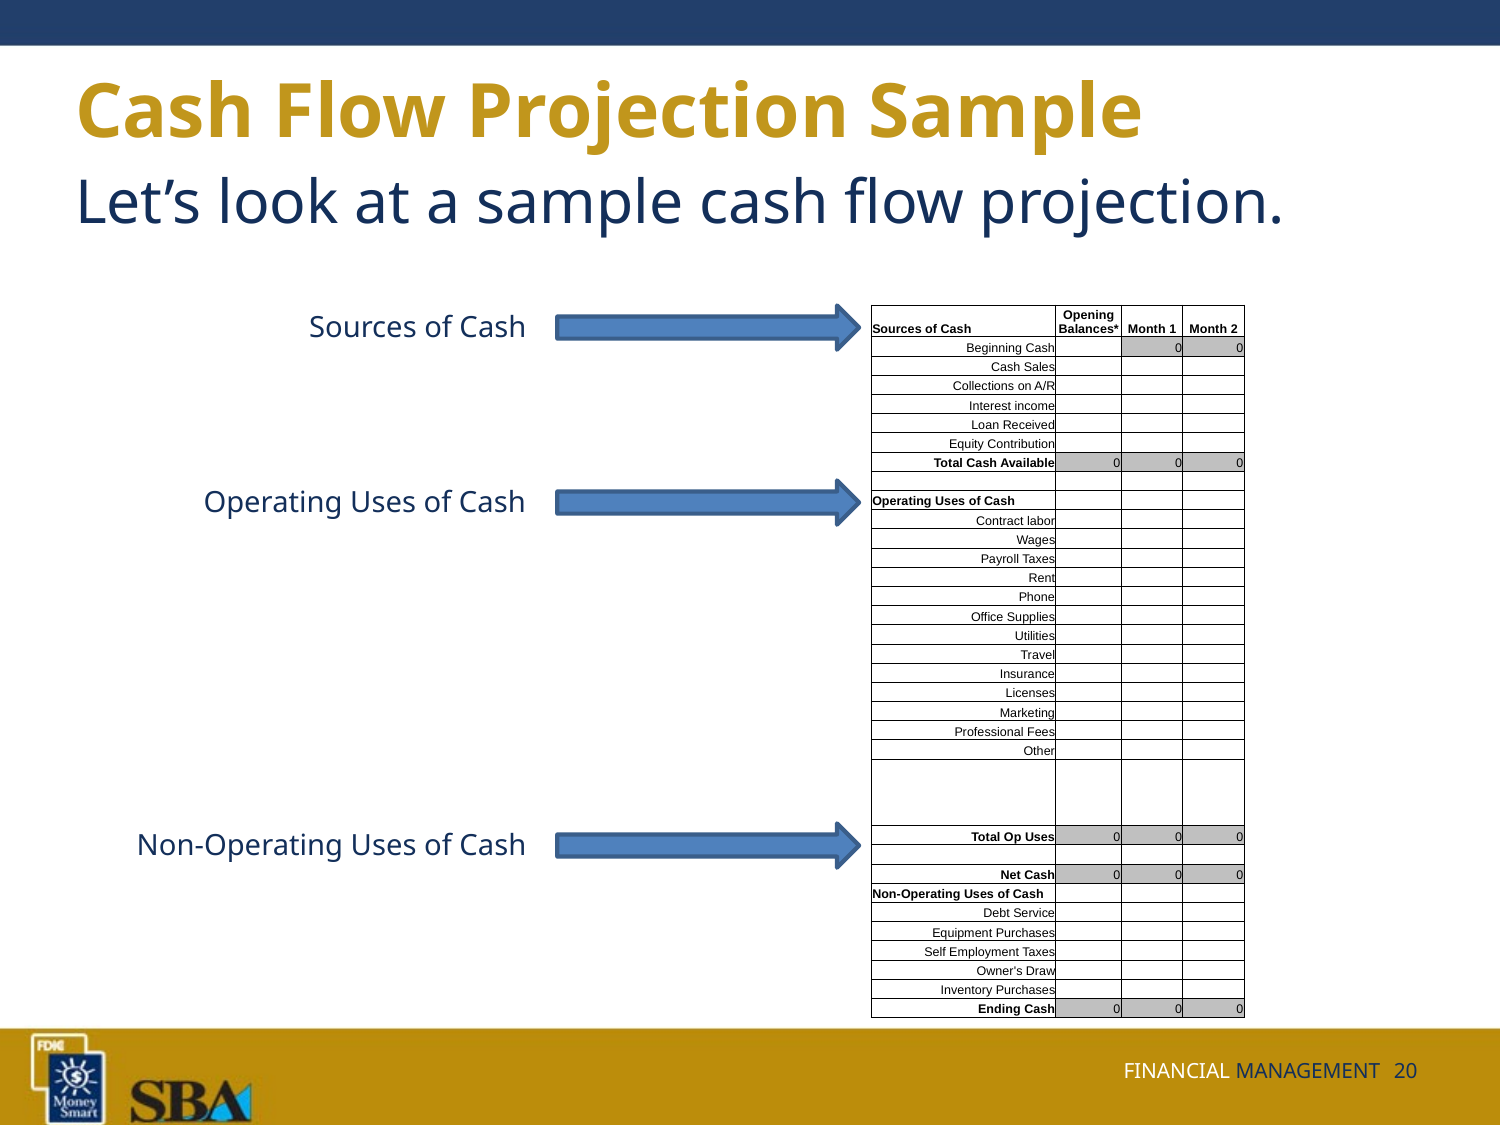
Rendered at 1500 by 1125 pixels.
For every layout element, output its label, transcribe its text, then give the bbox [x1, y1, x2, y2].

table_cell 0 [1056, 865, 1121, 883]
table_cell Office Supplies [872, 606, 1055, 624]
table_cell 0 [1183, 453, 1244, 471]
table_cell [1122, 903, 1182, 921]
table_cell 0 [1183, 865, 1244, 883]
table_cell [1122, 549, 1182, 567]
table_cell Self Employment Taxes [872, 941, 1055, 960]
table_cell [1056, 529, 1121, 548]
table_cell [1122, 683, 1182, 701]
text_box Operating Uses of Cash [117, 475, 534, 526]
table_cell [1183, 845, 1244, 864]
table_cell [1122, 491, 1182, 509]
table_cell [1122, 529, 1182, 548]
table_cell Licenses [872, 683, 1055, 701]
table_cell [1056, 472, 1121, 490]
table_cell [872, 845, 1055, 864]
table_cell Wages [872, 529, 1055, 548]
table_cell [1122, 922, 1182, 940]
text_box Sources of Cash [117, 300, 535, 351]
text_box [557, 823, 860, 868]
table_cell [1056, 357, 1121, 375]
table_cell [1183, 395, 1244, 413]
table_cell [1122, 645, 1182, 663]
table_cell [1183, 664, 1244, 682]
table_cell [1056, 395, 1121, 413]
table_cell [1056, 510, 1121, 528]
table_cell 0 [1183, 826, 1244, 844]
table_cell [1056, 664, 1121, 682]
table_cell [1056, 337, 1121, 356]
table_cell [1183, 760, 1244, 825]
table_cell [1183, 433, 1244, 452]
table_cell Collections on A/R [872, 376, 1055, 394]
table_cell Insurance [872, 664, 1055, 682]
table_cell [1183, 721, 1244, 739]
table_cell [1183, 529, 1244, 548]
table_cell [1056, 625, 1121, 644]
table_cell [1122, 740, 1182, 759]
table_cell Inventory Purchases [872, 980, 1055, 998]
table_cell Net Cash [872, 865, 1055, 883]
table_cell Non-Operating Uses of Cash [872, 884, 1055, 902]
table_cell [1183, 645, 1244, 663]
table_cell [1183, 357, 1244, 375]
table_cell [1056, 740, 1121, 759]
table_cell Utilities [872, 625, 1055, 644]
table_cell 0 [1122, 453, 1182, 471]
table_cell Total Op Uses [872, 826, 1055, 844]
table_cell [1183, 376, 1244, 394]
table_cell [1183, 884, 1244, 902]
table_cell [1183, 606, 1244, 624]
table_cell [1122, 702, 1182, 720]
table_cell [1183, 510, 1244, 528]
table_cell [1122, 884, 1182, 902]
table_cell Phone [872, 587, 1055, 605]
table_cell 0 [1122, 865, 1182, 883]
table_cell [1122, 760, 1182, 825]
table_cell [1056, 376, 1121, 394]
table_cell 0 [1183, 337, 1244, 356]
list Let’s look at a sample cash flow projection. [74, 161, 1426, 262]
table_cell 0 [1183, 999, 1244, 1017]
table_cell Operating Uses of Cash [872, 491, 1055, 509]
table_cell [1056, 721, 1121, 739]
table_cell [1122, 376, 1182, 394]
table_cell [1056, 568, 1121, 586]
table_cell 0 [1056, 999, 1121, 1017]
table_cell Cash Sales [872, 357, 1055, 375]
table_cell Travel [872, 645, 1055, 663]
table_cell [1122, 961, 1182, 979]
table_cell Debt Service [872, 903, 1055, 921]
text_box [557, 305, 860, 350]
table_cell [1122, 845, 1182, 864]
table_cell 0 [1056, 826, 1121, 844]
table_cell [1056, 414, 1121, 432]
table_cell [1122, 510, 1182, 528]
table_cell [1056, 491, 1121, 509]
title Cash Flow Projection Sample [74, 61, 1426, 161]
table_cell [1183, 683, 1244, 701]
table_cell [1183, 491, 1244, 509]
table_cell Professional Fees [872, 721, 1055, 739]
table_cell [1122, 664, 1182, 682]
table_cell [1122, 568, 1182, 586]
table_cell Rent [872, 568, 1055, 586]
table_cell 0 [1122, 999, 1182, 1017]
table_cell Other [872, 740, 1055, 759]
table_cell [1183, 568, 1244, 586]
table_cell Beginning Cash [872, 337, 1055, 356]
table_cell 0 [1122, 826, 1182, 844]
table_cell [1122, 587, 1182, 605]
table_cell [1056, 845, 1121, 864]
table_cell [1183, 702, 1244, 720]
table_cell [1056, 549, 1121, 567]
picture [0, 0, 1500, 1125]
table_cell Contract labor [872, 510, 1055, 528]
table_cell [1056, 433, 1121, 452]
table_cell [1183, 587, 1244, 605]
table_cell [1183, 903, 1244, 921]
table_cell [1183, 472, 1244, 490]
table_cell [1056, 683, 1121, 701]
table_cell Ending Cash [872, 999, 1055, 1017]
table_cell [1122, 606, 1182, 624]
table_cell [1122, 721, 1182, 739]
table_cell [1183, 549, 1244, 567]
table_cell [1122, 980, 1182, 998]
table_cell Owner's Draw [872, 961, 1055, 979]
table_cell [1122, 433, 1182, 452]
table_cell Marketing [872, 702, 1055, 720]
table_cell Equipment Purchases [872, 922, 1055, 940]
table_cell [1183, 625, 1244, 644]
table_cell [1056, 941, 1121, 960]
table_cell [1122, 625, 1182, 644]
table_cell [1056, 702, 1121, 720]
table_cell [1056, 884, 1121, 902]
table_cell [1183, 922, 1244, 940]
table_header Month 1 [1122, 306, 1182, 336]
table_cell [1183, 941, 1244, 960]
table_header Month 2 [1183, 306, 1244, 336]
table_cell [872, 760, 1055, 825]
table_cell Payroll Taxes [872, 549, 1055, 567]
table_cell [1183, 980, 1244, 998]
table_cell [1056, 903, 1121, 921]
table_cell [1183, 961, 1244, 979]
text_box [557, 480, 860, 525]
table_cell Interest income [872, 395, 1055, 413]
table_cell 0 [1056, 453, 1121, 471]
text_box Non-Operating Uses of Cash [74, 818, 534, 869]
table_cell [1056, 606, 1121, 624]
table_cell [1056, 645, 1121, 663]
table_cell [1122, 395, 1182, 413]
table_cell [1056, 980, 1121, 998]
table_cell 0 [1122, 337, 1182, 356]
table_cell Equity Contribution [872, 433, 1055, 452]
table_cell [872, 472, 1055, 490]
table_cell [1183, 740, 1244, 759]
table_cell [1183, 414, 1244, 432]
table_cell [1056, 922, 1121, 940]
table_cell Loan Received [872, 414, 1055, 432]
table_cell [1056, 961, 1121, 979]
table_header Opening Balances* [1056, 306, 1121, 336]
table_cell [1056, 587, 1121, 605]
table_cell [1122, 357, 1182, 375]
table_cell [1056, 760, 1121, 825]
table_cell [1122, 472, 1182, 490]
table_cell [1122, 941, 1182, 960]
table_cell Total Cash Available [872, 453, 1055, 471]
table_header Sources of Cash [872, 306, 1055, 336]
table_cell [1122, 414, 1182, 432]
